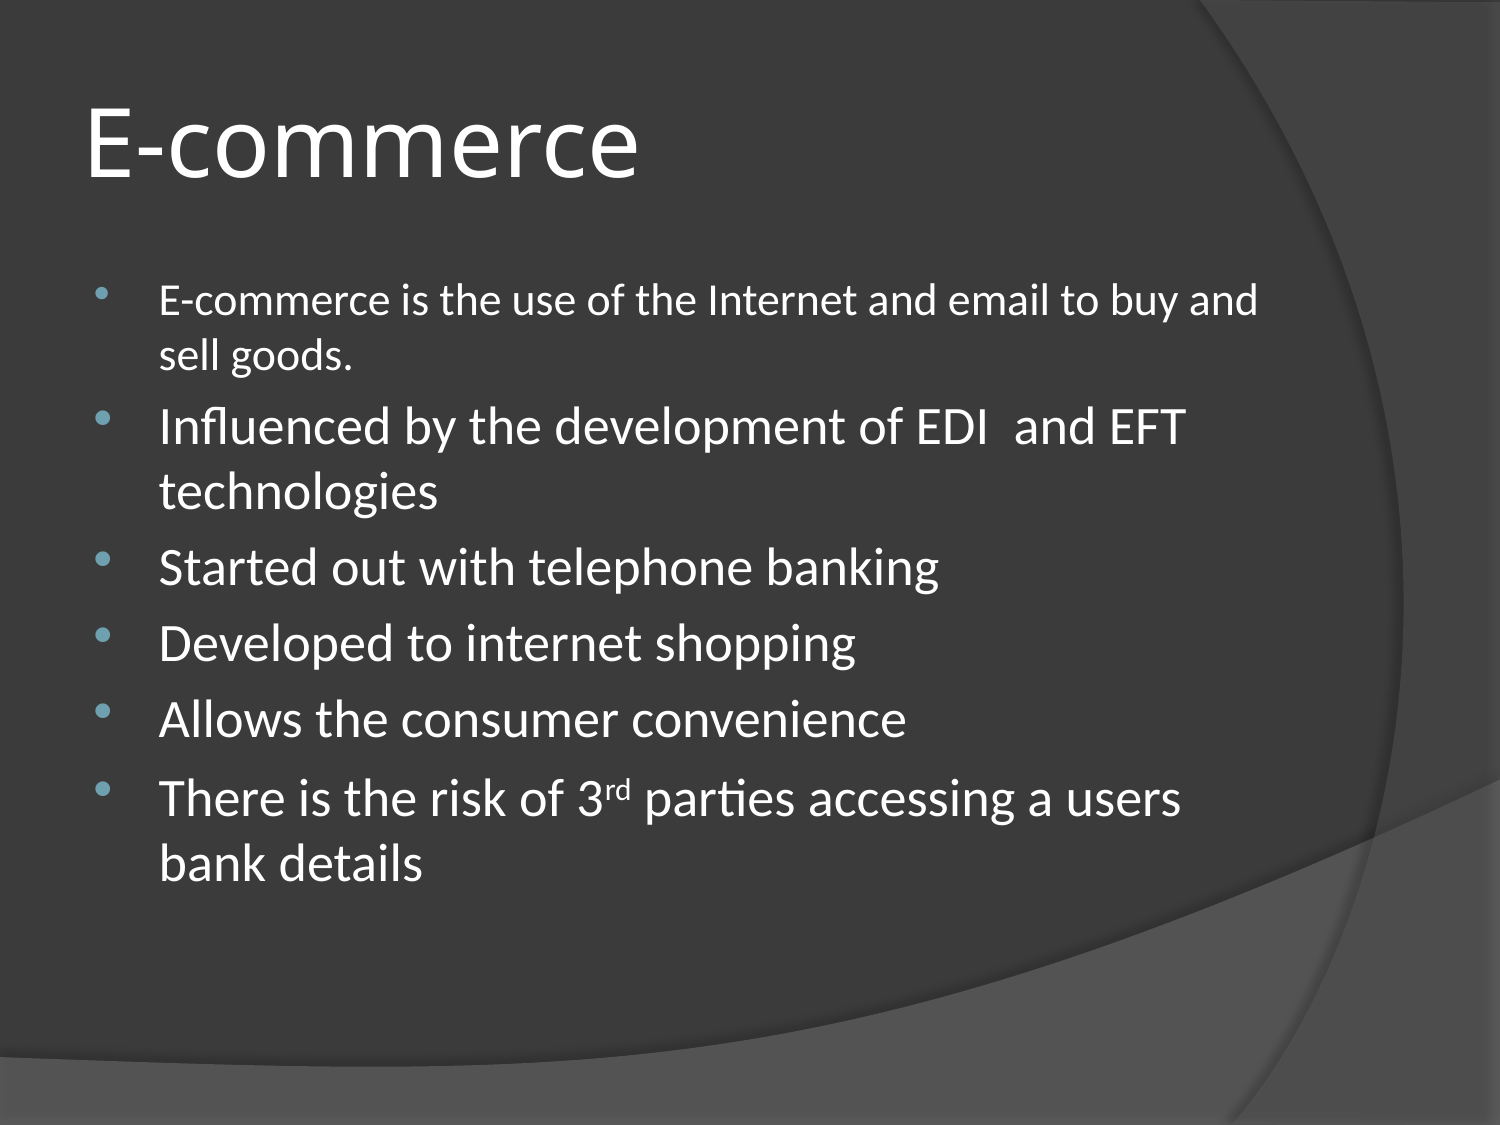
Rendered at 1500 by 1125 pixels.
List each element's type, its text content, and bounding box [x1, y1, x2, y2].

title E-commerce [75, 45, 1300, 233]
list E-commerce is the use of the Internet and email to buy and sell goods. Influenced by the development of EDI and EFT technologies Started out with telephone banking Developed to internet shopping Allows the consumer convenience There is the risk of 3rd parties accessing a users bank details [75, 262, 1300, 1005]
